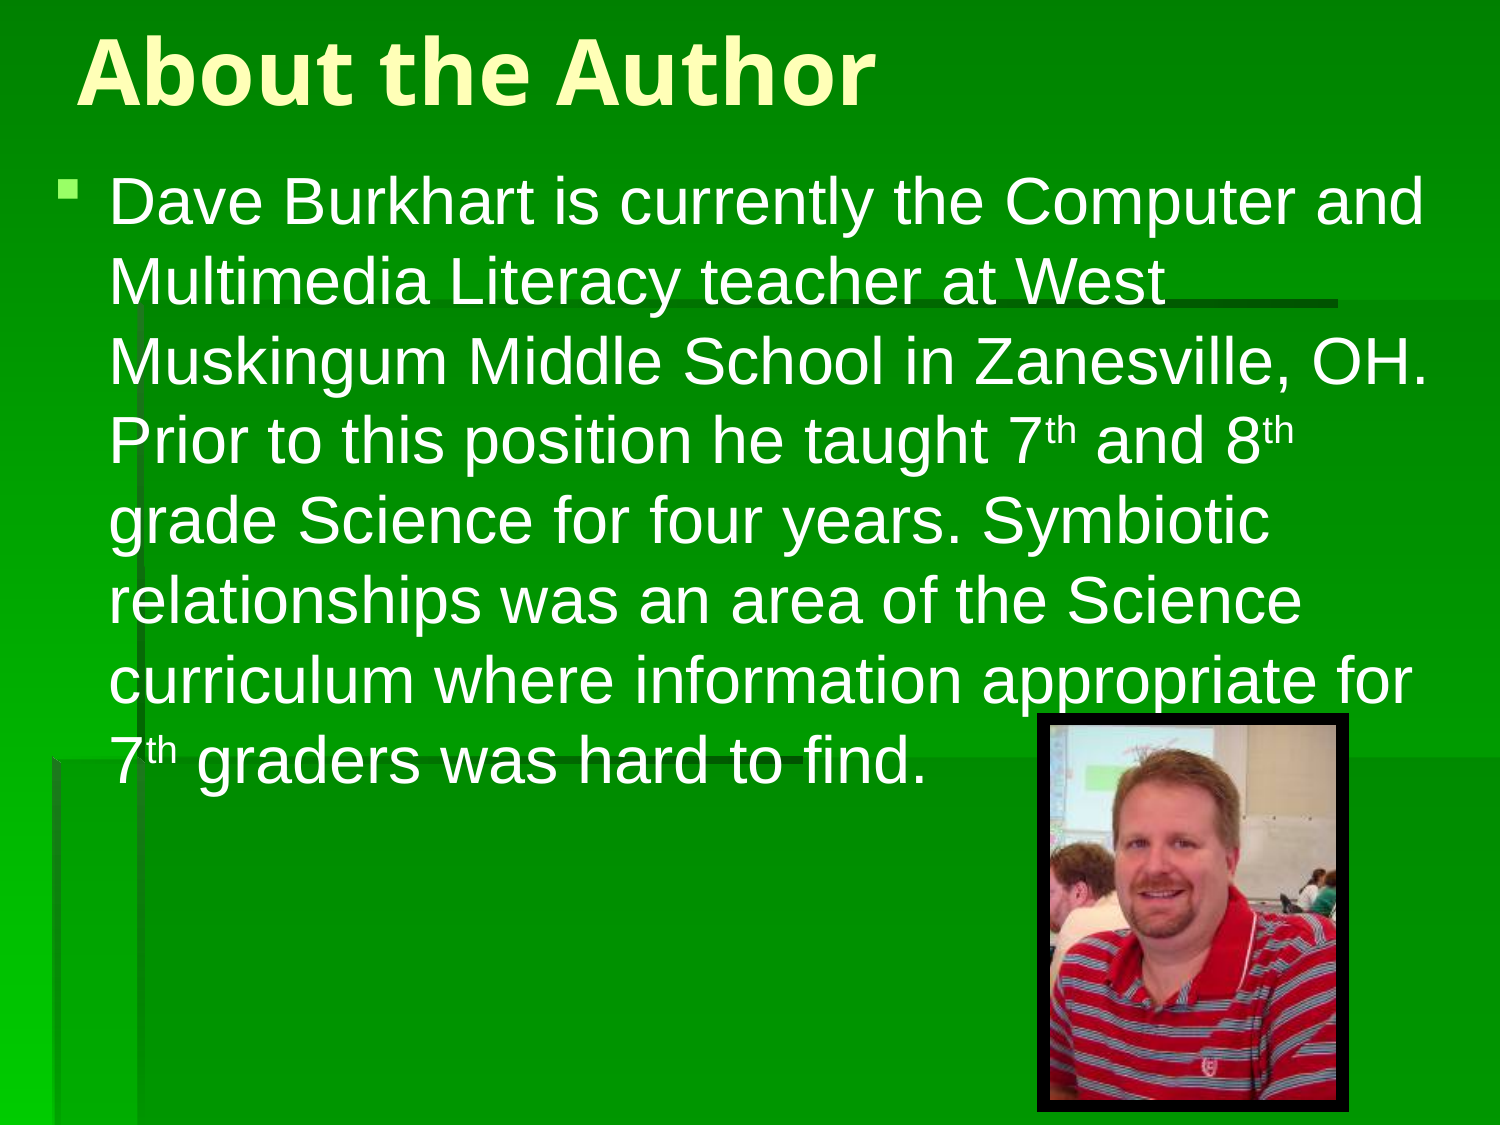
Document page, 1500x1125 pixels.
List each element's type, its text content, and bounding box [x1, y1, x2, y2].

picture [1049, 724, 1337, 1101]
title About the Author [61, 0, 1438, 138]
list Dave Burkhart is currently the Computer and Multimedia Literacy teacher at West Muskingum Middle School in Zanesville, OH. Prior to this position he taught 7th and 8th grade Science for four years. Symbiotic relationships was an area of the Science curriculum where information appropriate for 7th graders was hard to find. [37, 149, 1452, 1001]
